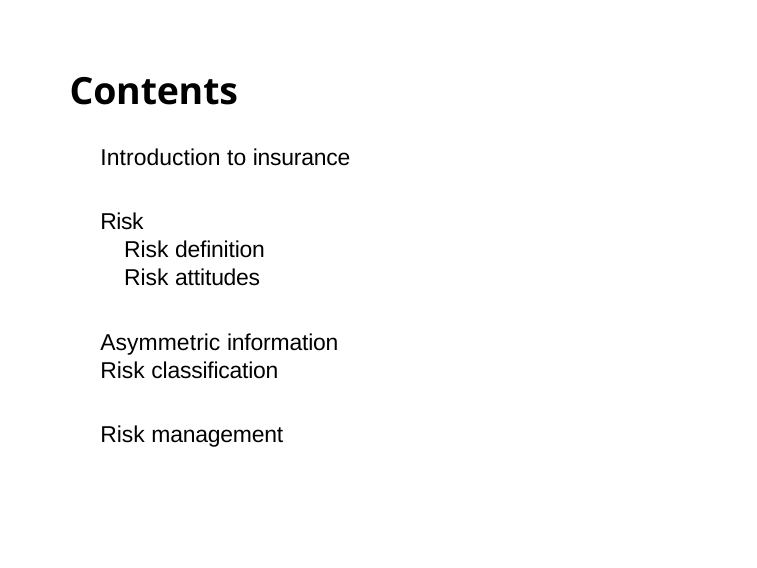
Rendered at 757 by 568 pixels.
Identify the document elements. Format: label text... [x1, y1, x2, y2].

title Contents [51, 33, 705, 137]
text_box Introduction to insurance Risk Risk definition Risk attitudes Asymmetric information Risk classification Risk management [65, 140, 352, 448]
